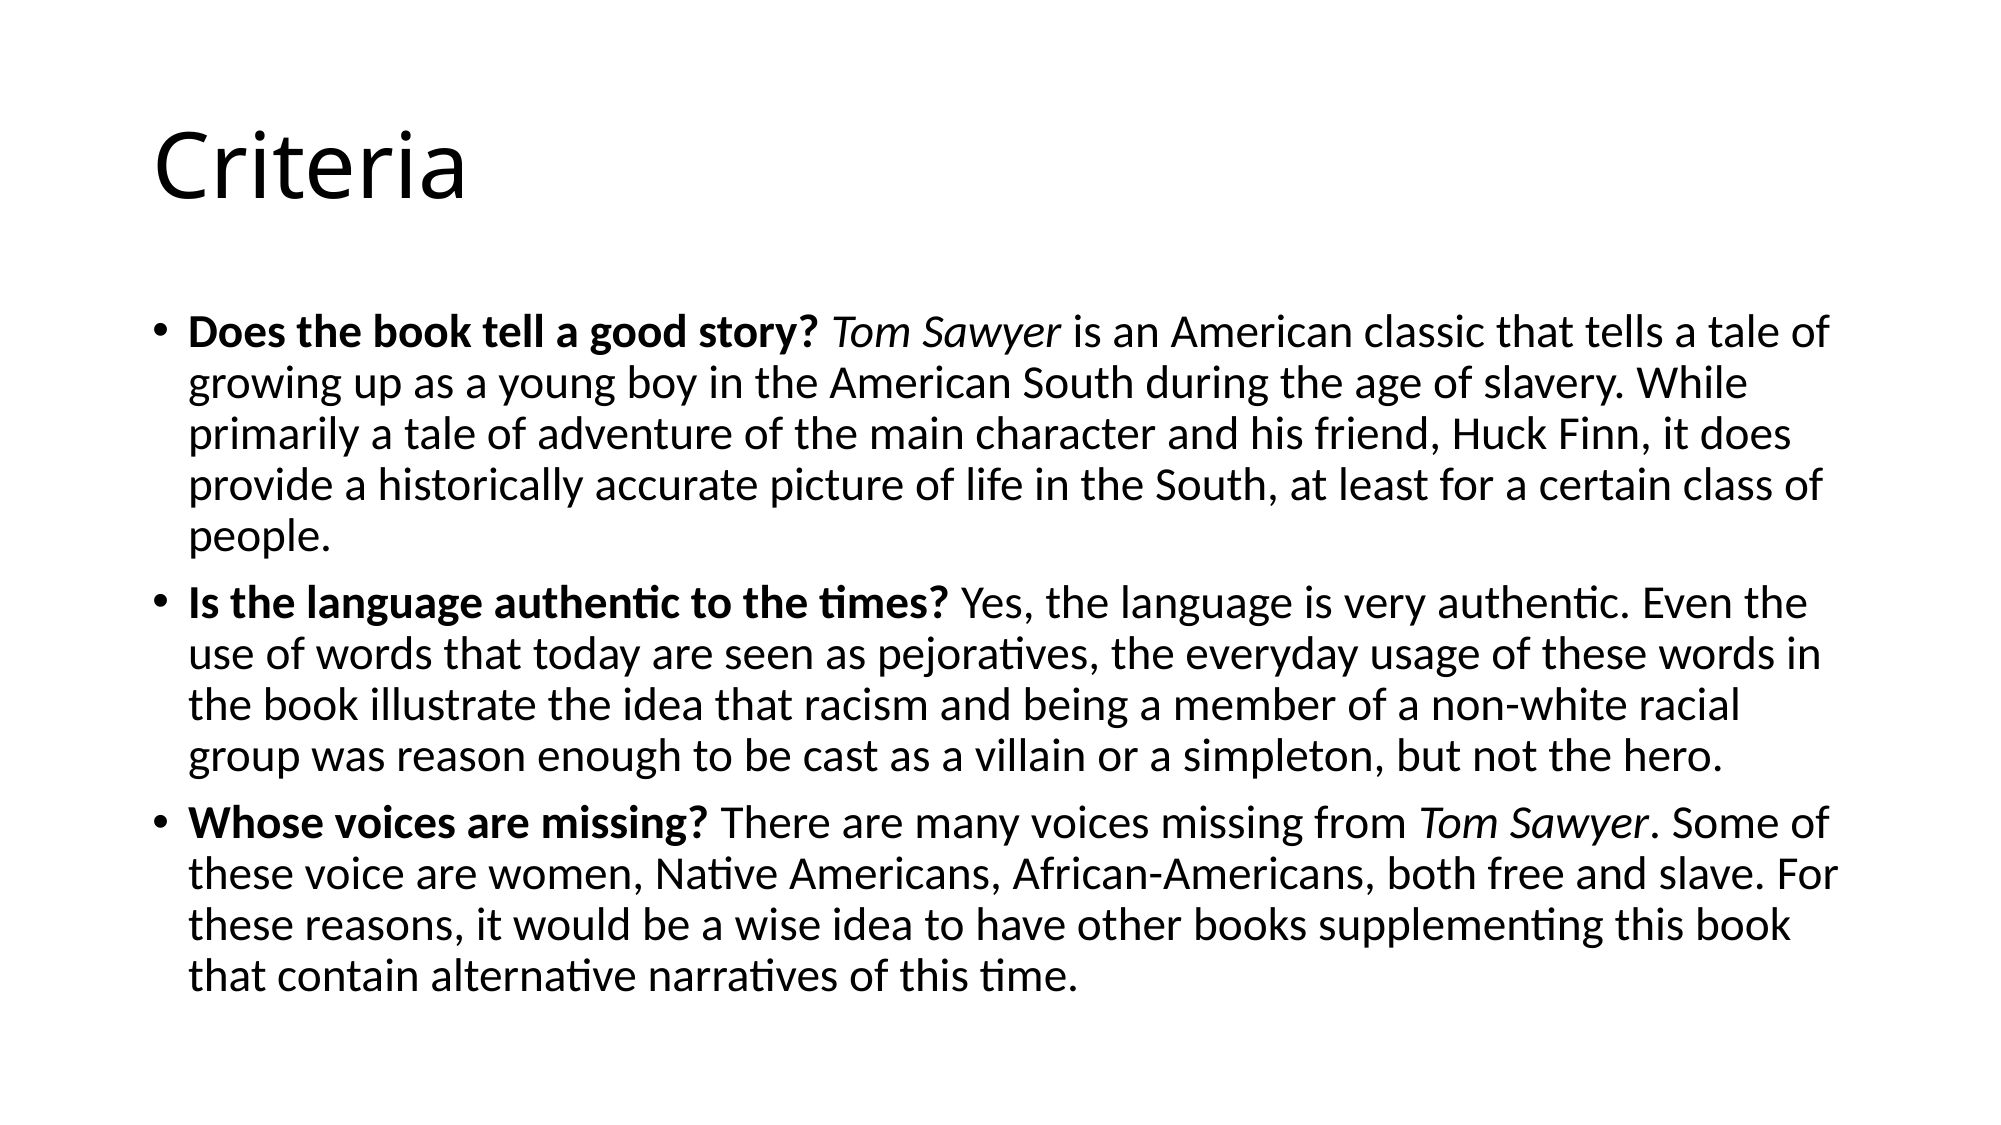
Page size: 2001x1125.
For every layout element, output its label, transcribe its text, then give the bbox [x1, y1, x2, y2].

list Does the book tell a good story? Tom Sawyer is an American classic that tells a tale of growing up as a young boy in the American South during the age of slavery. While primarily a tale of adventure of the main character and his friend, Huck Finn, it does provide a historically accurate picture of life in the South, at least for a certain class of people. Is the language authentic to the times? Yes, the language is very authentic. Even the use of words that today are seen as pejoratives, the everyday usage of these words in the book illustrate the idea that racism and being a member of a non-white racial group was reason enough to be cast as a villain or a simpleton, but not the hero. Whose voices are missing? There are many voices missing from Tom Sawyer. Some of these voice are women, Native Americans, African-Americans, both free and slave. For these reasons, it would be a wise idea to have other books supplementing this book that contain alternative narratives of this time. [137, 299, 1863, 1014]
title Criteria [137, 59, 1863, 278]
